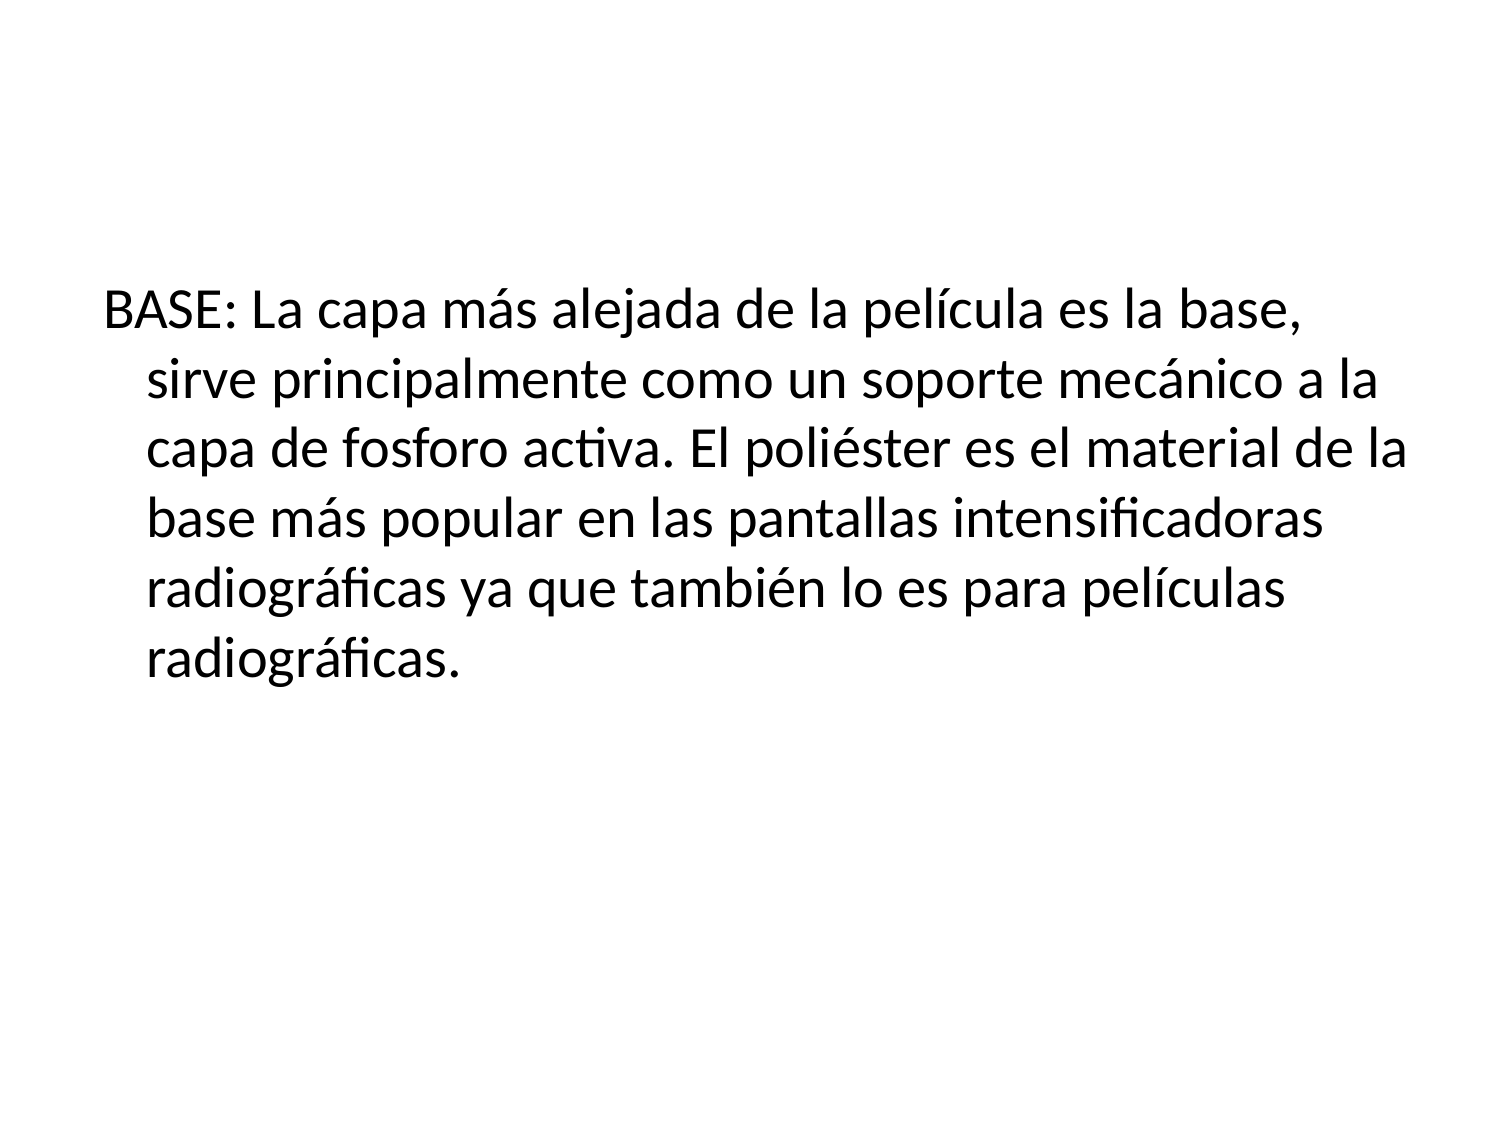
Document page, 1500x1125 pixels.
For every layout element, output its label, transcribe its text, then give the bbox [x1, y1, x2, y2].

list BASE: La capa más alejada de la película es la base, sirve principalmente como un soporte mecánico a la capa de fosforo activa. El poliéster es el material de la base más popular en las pantallas intensificadoras radiográficas ya que también lo es para películas radiográficas. [75, 262, 1425, 1005]
